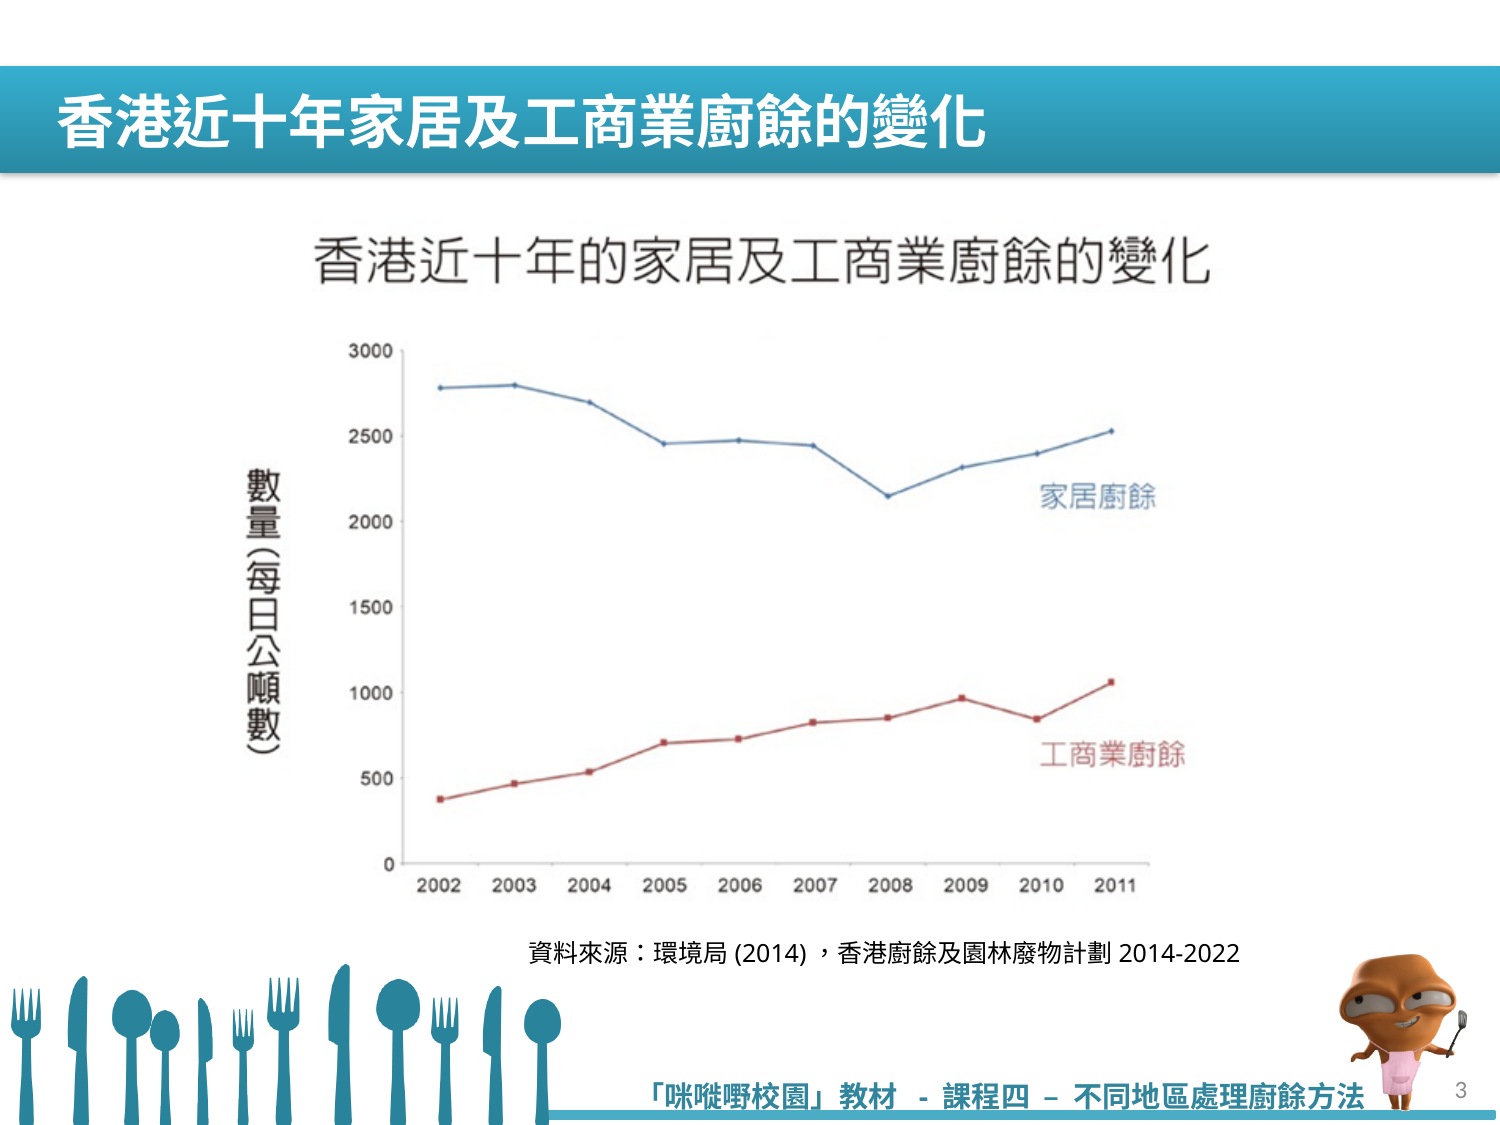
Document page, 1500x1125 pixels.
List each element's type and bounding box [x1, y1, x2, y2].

text_box [0, 66, 1500, 1125]
picture [218, 218, 1266, 906]
